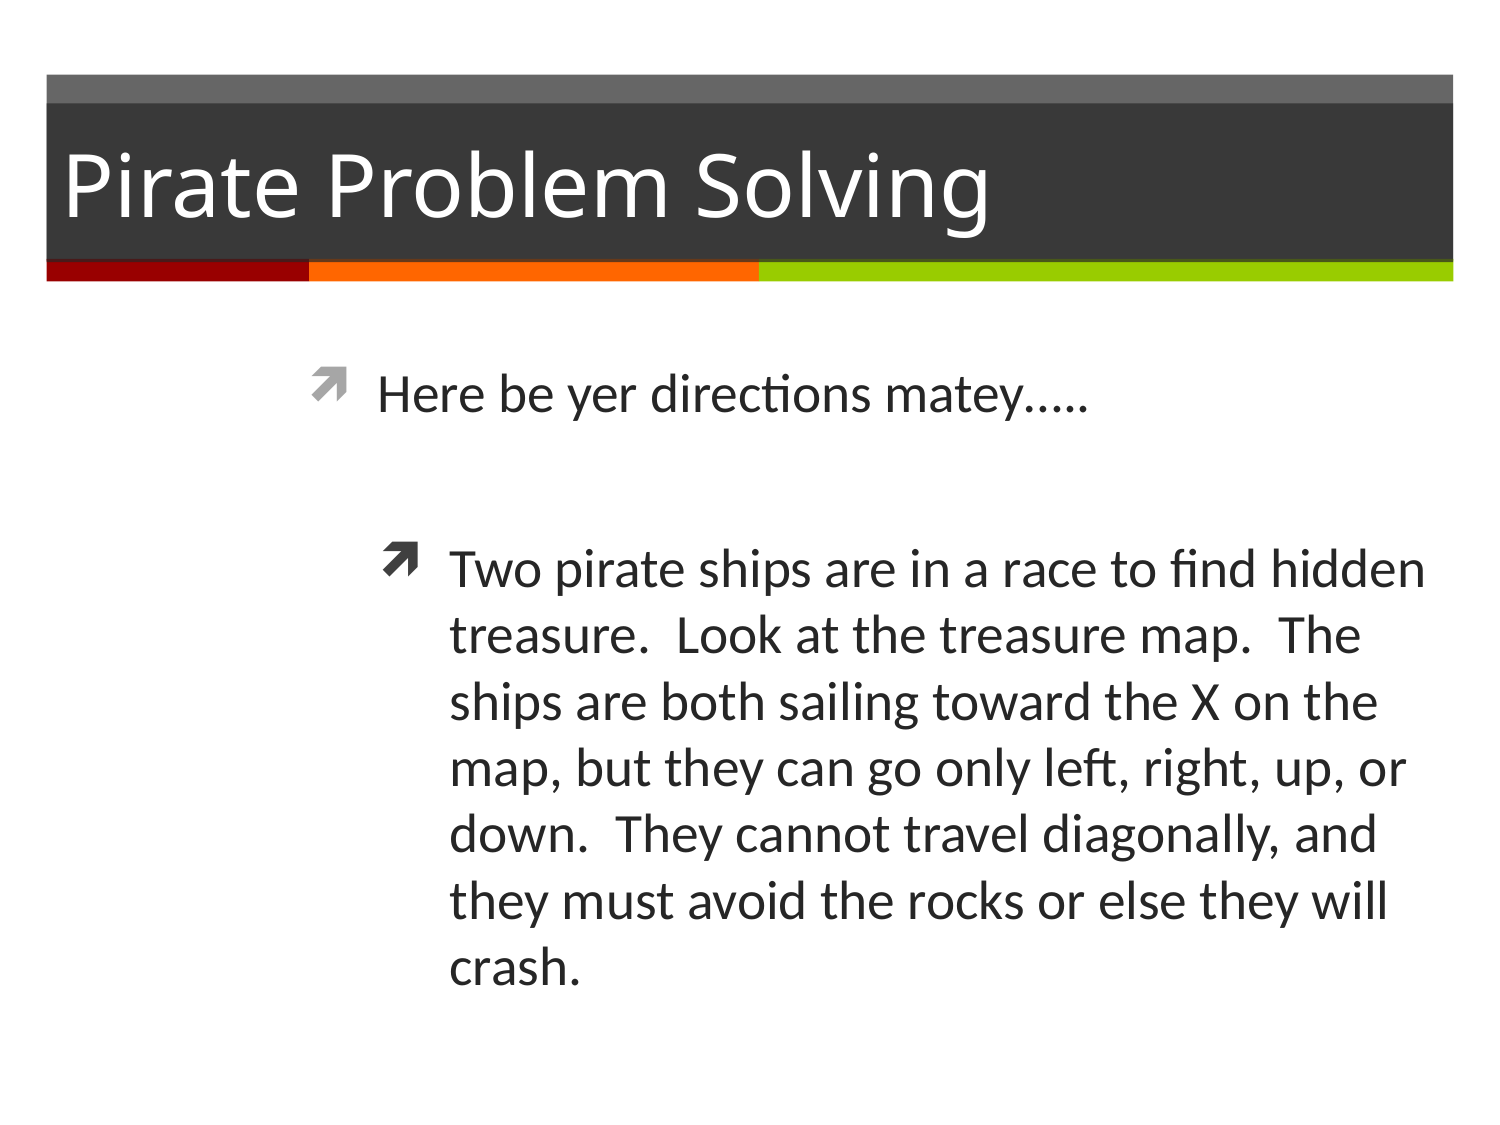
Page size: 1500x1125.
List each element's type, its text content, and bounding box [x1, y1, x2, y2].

title Pirate Problem Solving [46, 103, 1454, 263]
list Here be yer directions matey….. Two pirate ships are in a race to find hidden treasure. Look at the treasure map. The ships are both sailing toward the X on the map, but they can go only left, right, up, or down. They cannot travel diagonally, and they must avoid the rocks or else they will crash. [292, 350, 1454, 1005]
